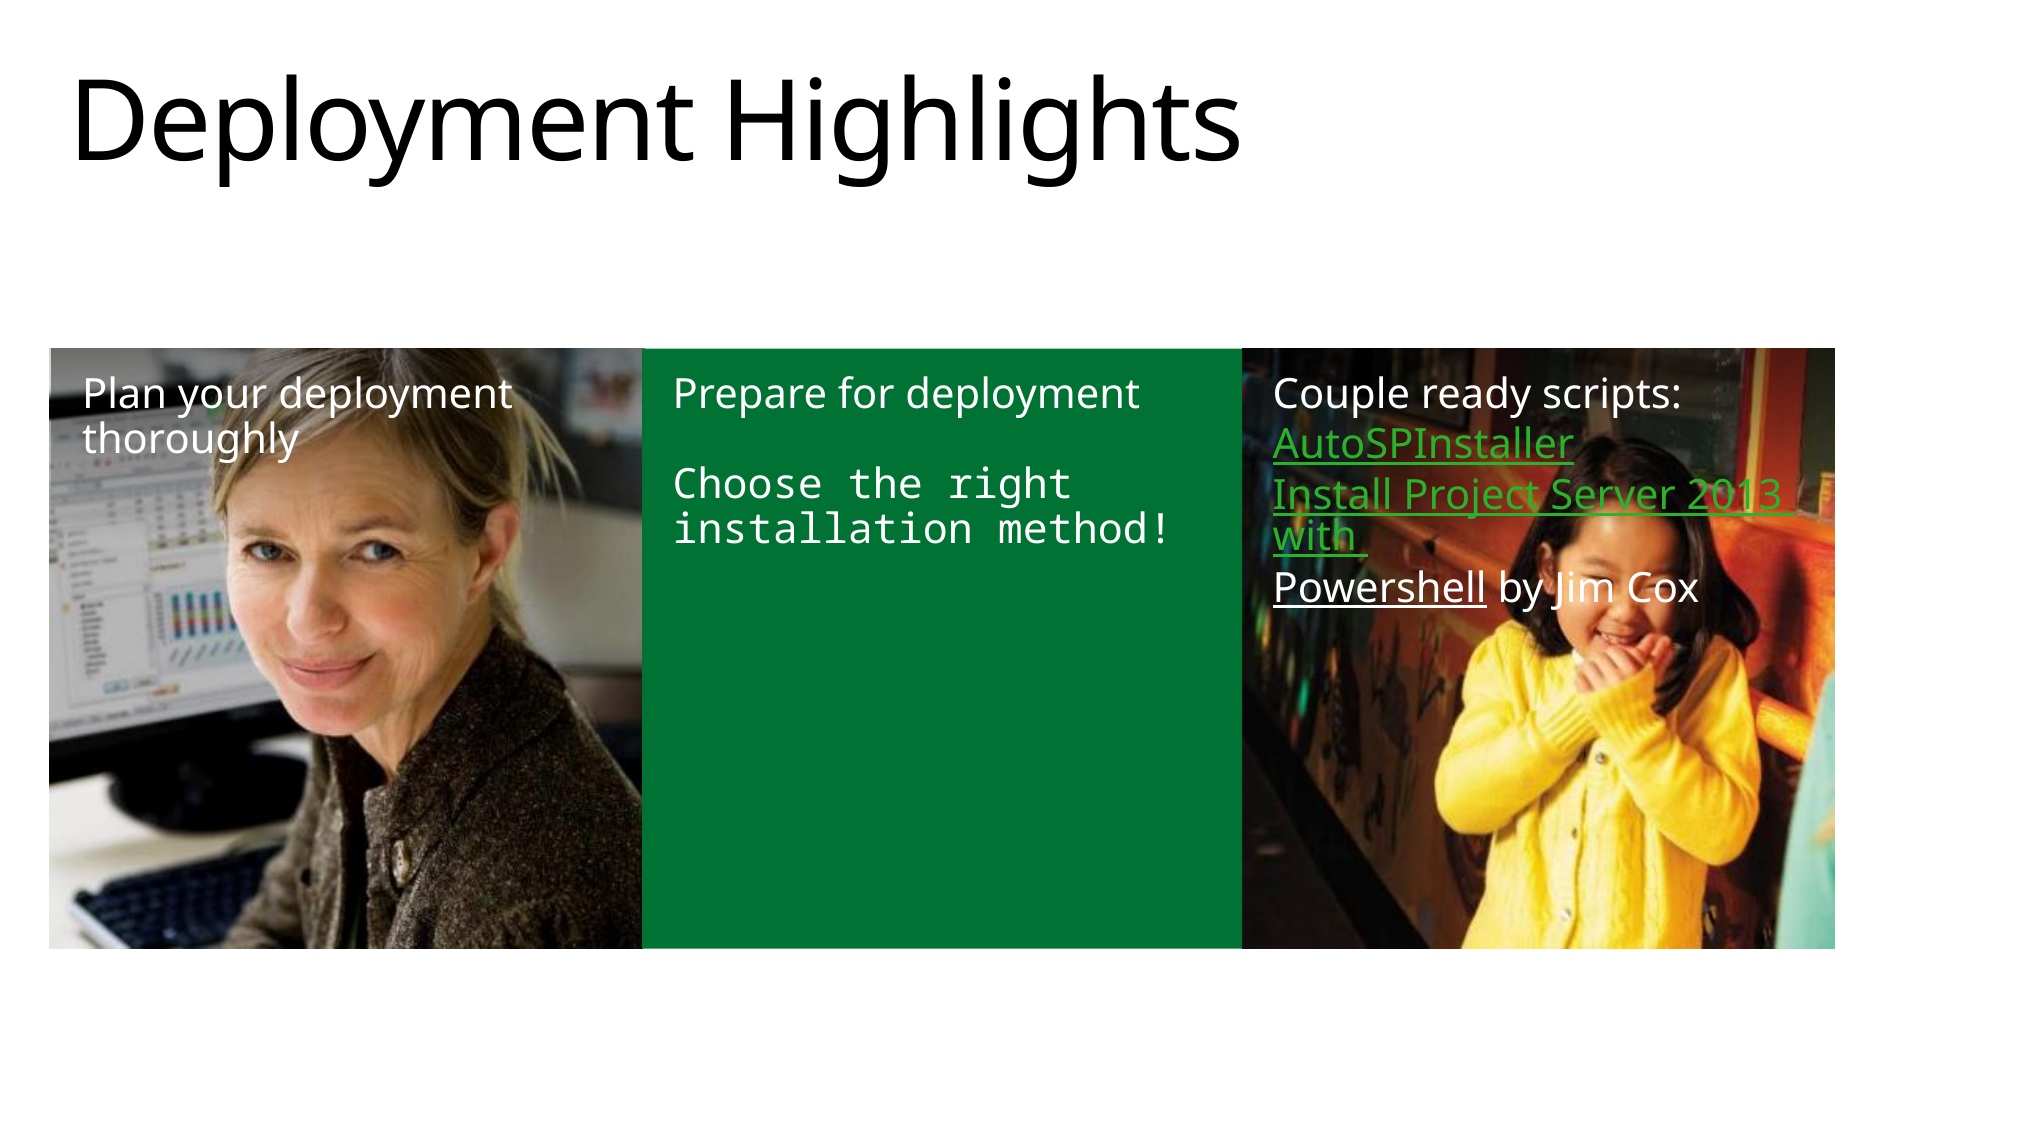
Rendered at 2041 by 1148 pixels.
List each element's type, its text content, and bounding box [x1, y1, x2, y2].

title Deployment Highlights [45, 48, 1996, 200]
picture [49, 348, 643, 949]
text_box Prepare for deployment Choose the right installation method! [643, 348, 1241, 949]
picture [1241, 348, 1835, 949]
